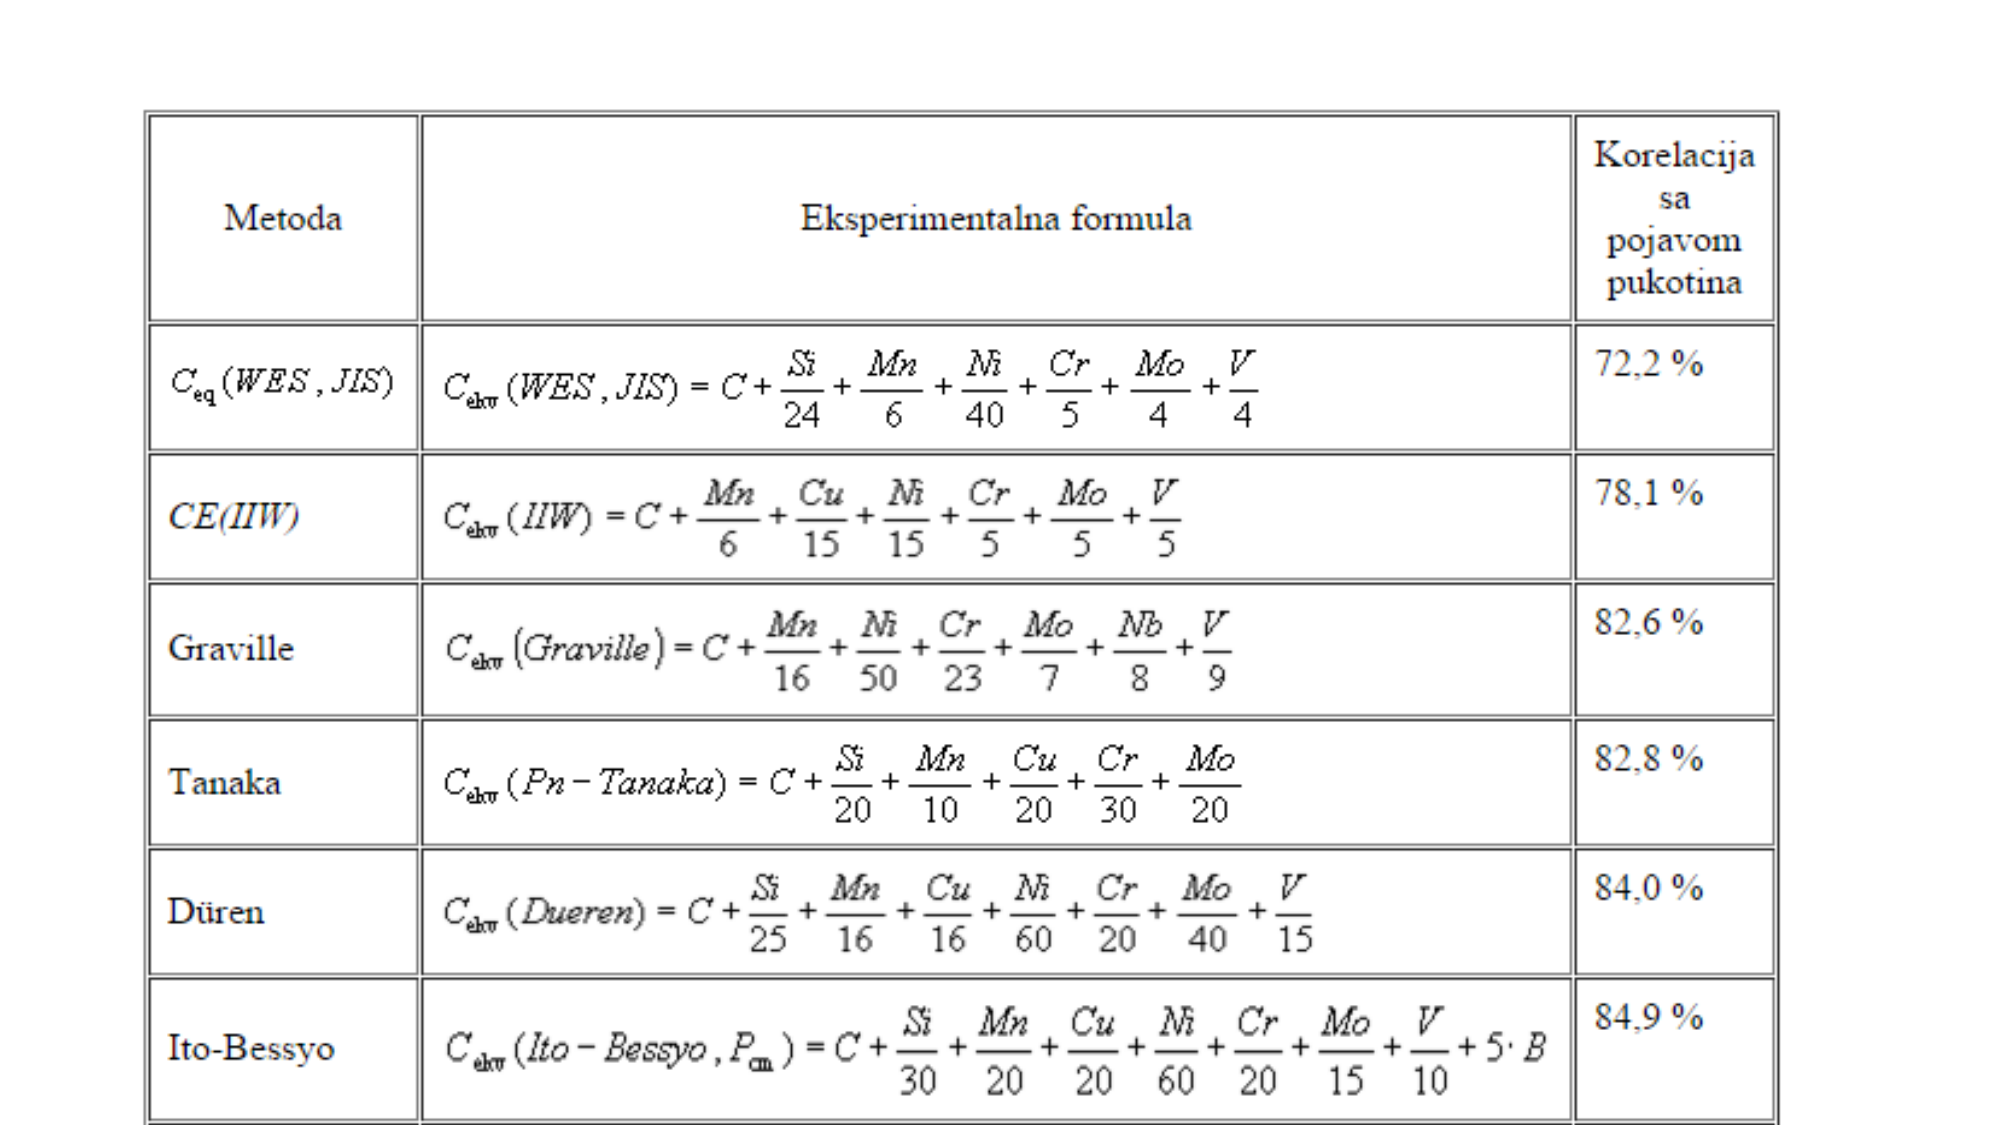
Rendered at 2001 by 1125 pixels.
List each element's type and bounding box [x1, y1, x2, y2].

list [102, 78, 1795, 1125]
